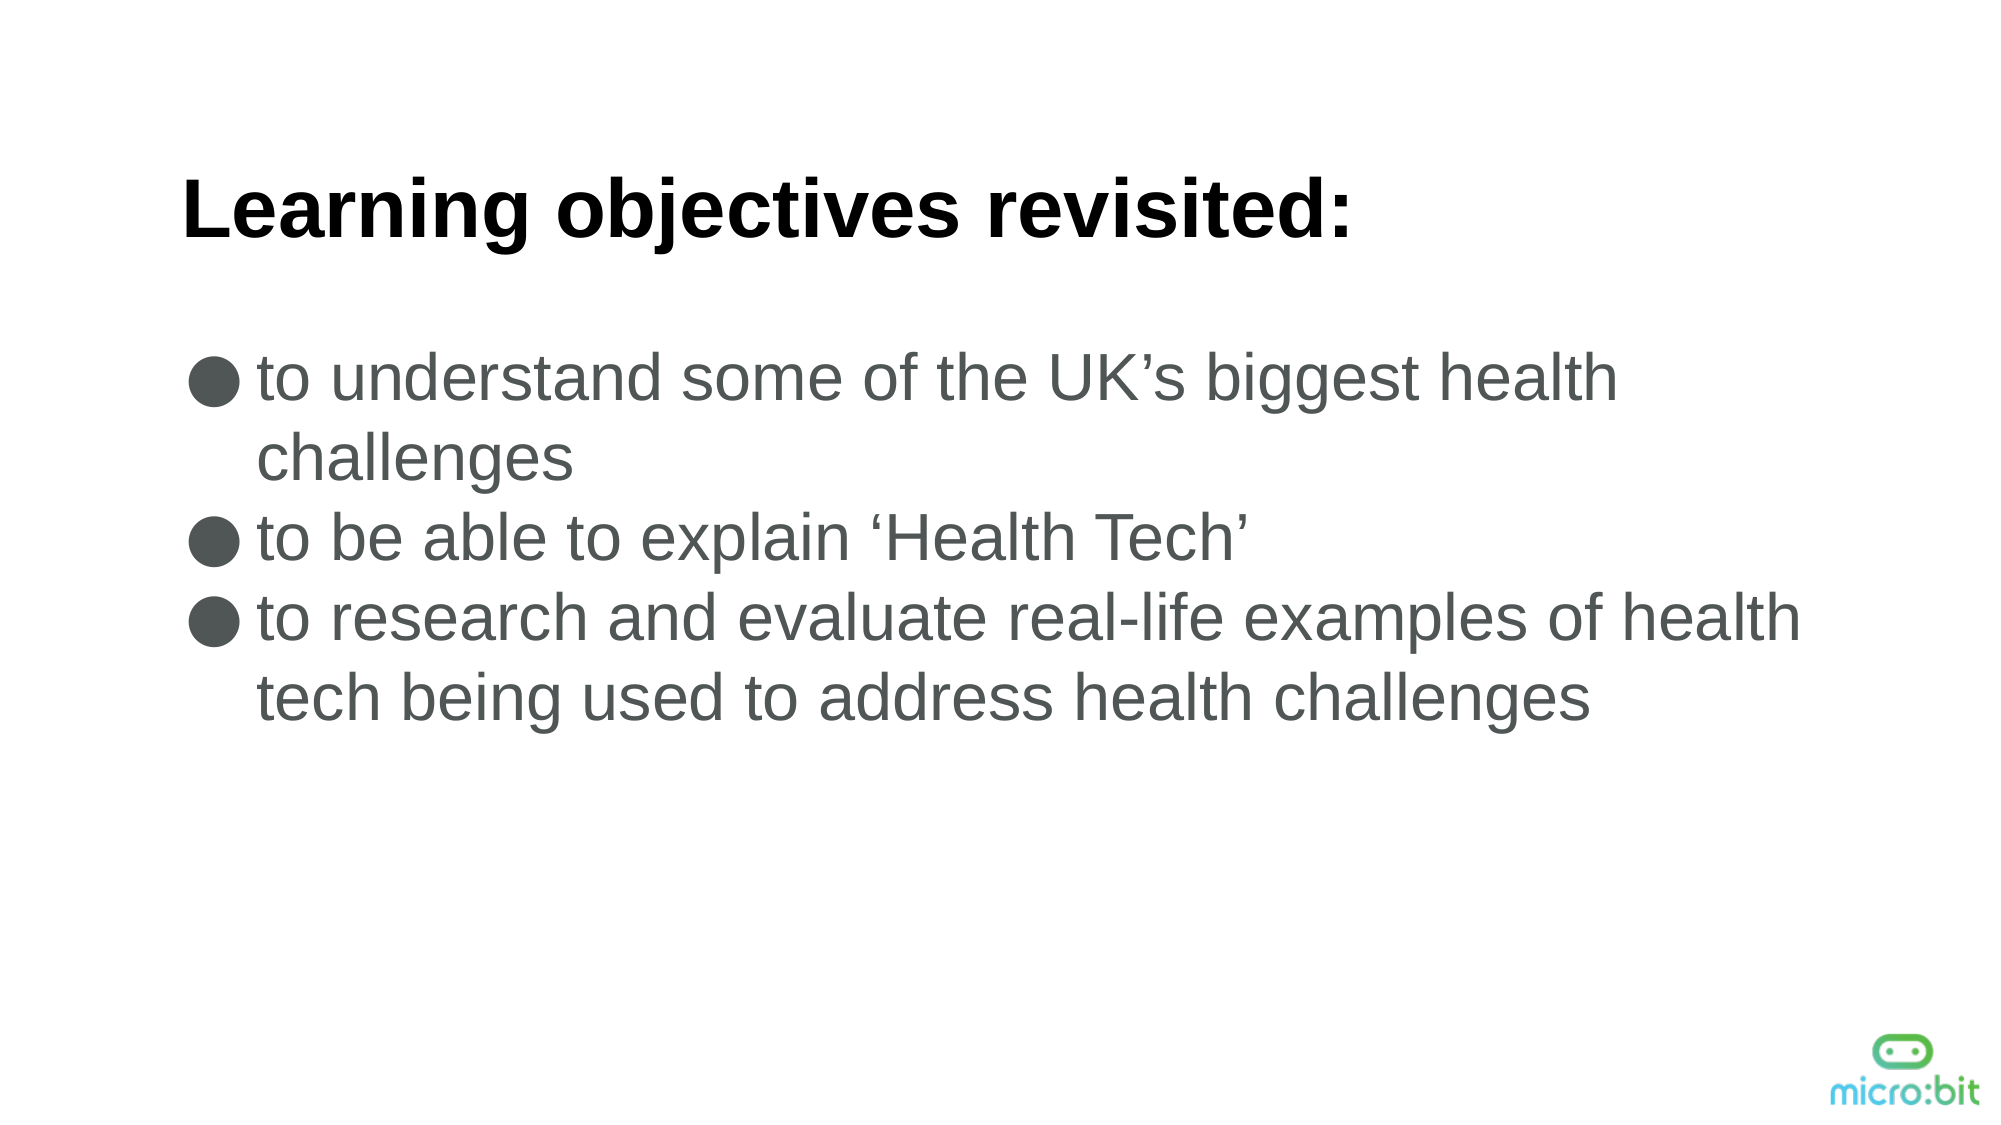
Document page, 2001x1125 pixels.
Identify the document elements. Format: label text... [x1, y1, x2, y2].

text_box Learning objectives revisited: to understand some of the UK’s biggest health challenges to be able to explain ‘Health Tech’ to research and evaluate real-life examples of health tech being used to address health challenges [166, 60, 1918, 884]
picture [1830, 1029, 1980, 1106]
